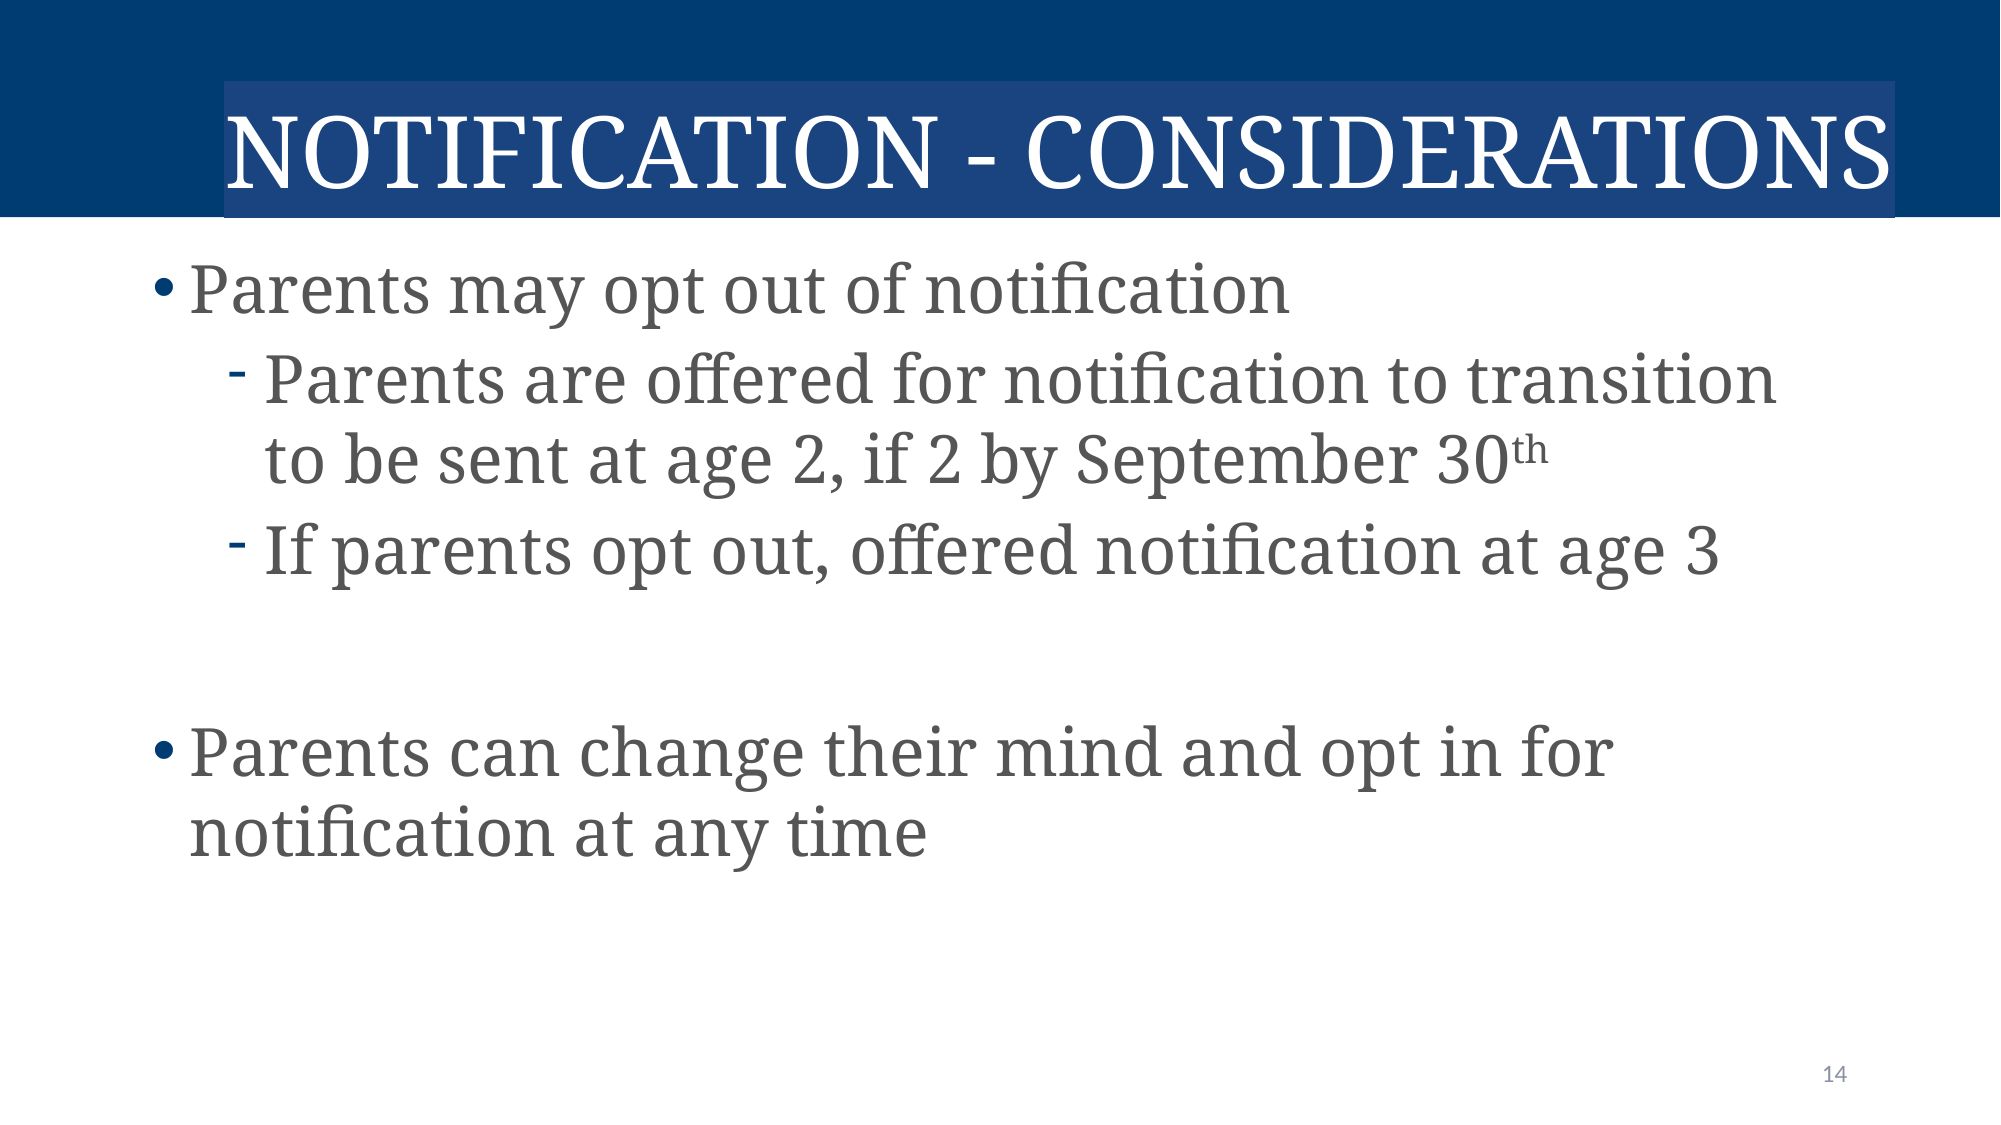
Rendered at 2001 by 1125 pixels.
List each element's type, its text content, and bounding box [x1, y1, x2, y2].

slide_number 14 [1412, 1042, 1863, 1103]
list Parents may opt out of notification Parents are offered for notification to transition to be sent at age 2, if 2 by September 30th If parents opt out, offered notification at age 3 Parents can change their mind and opt in for notification at any time [137, 239, 1863, 1014]
title Notification - Considerations [0, 0, 2000, 218]
